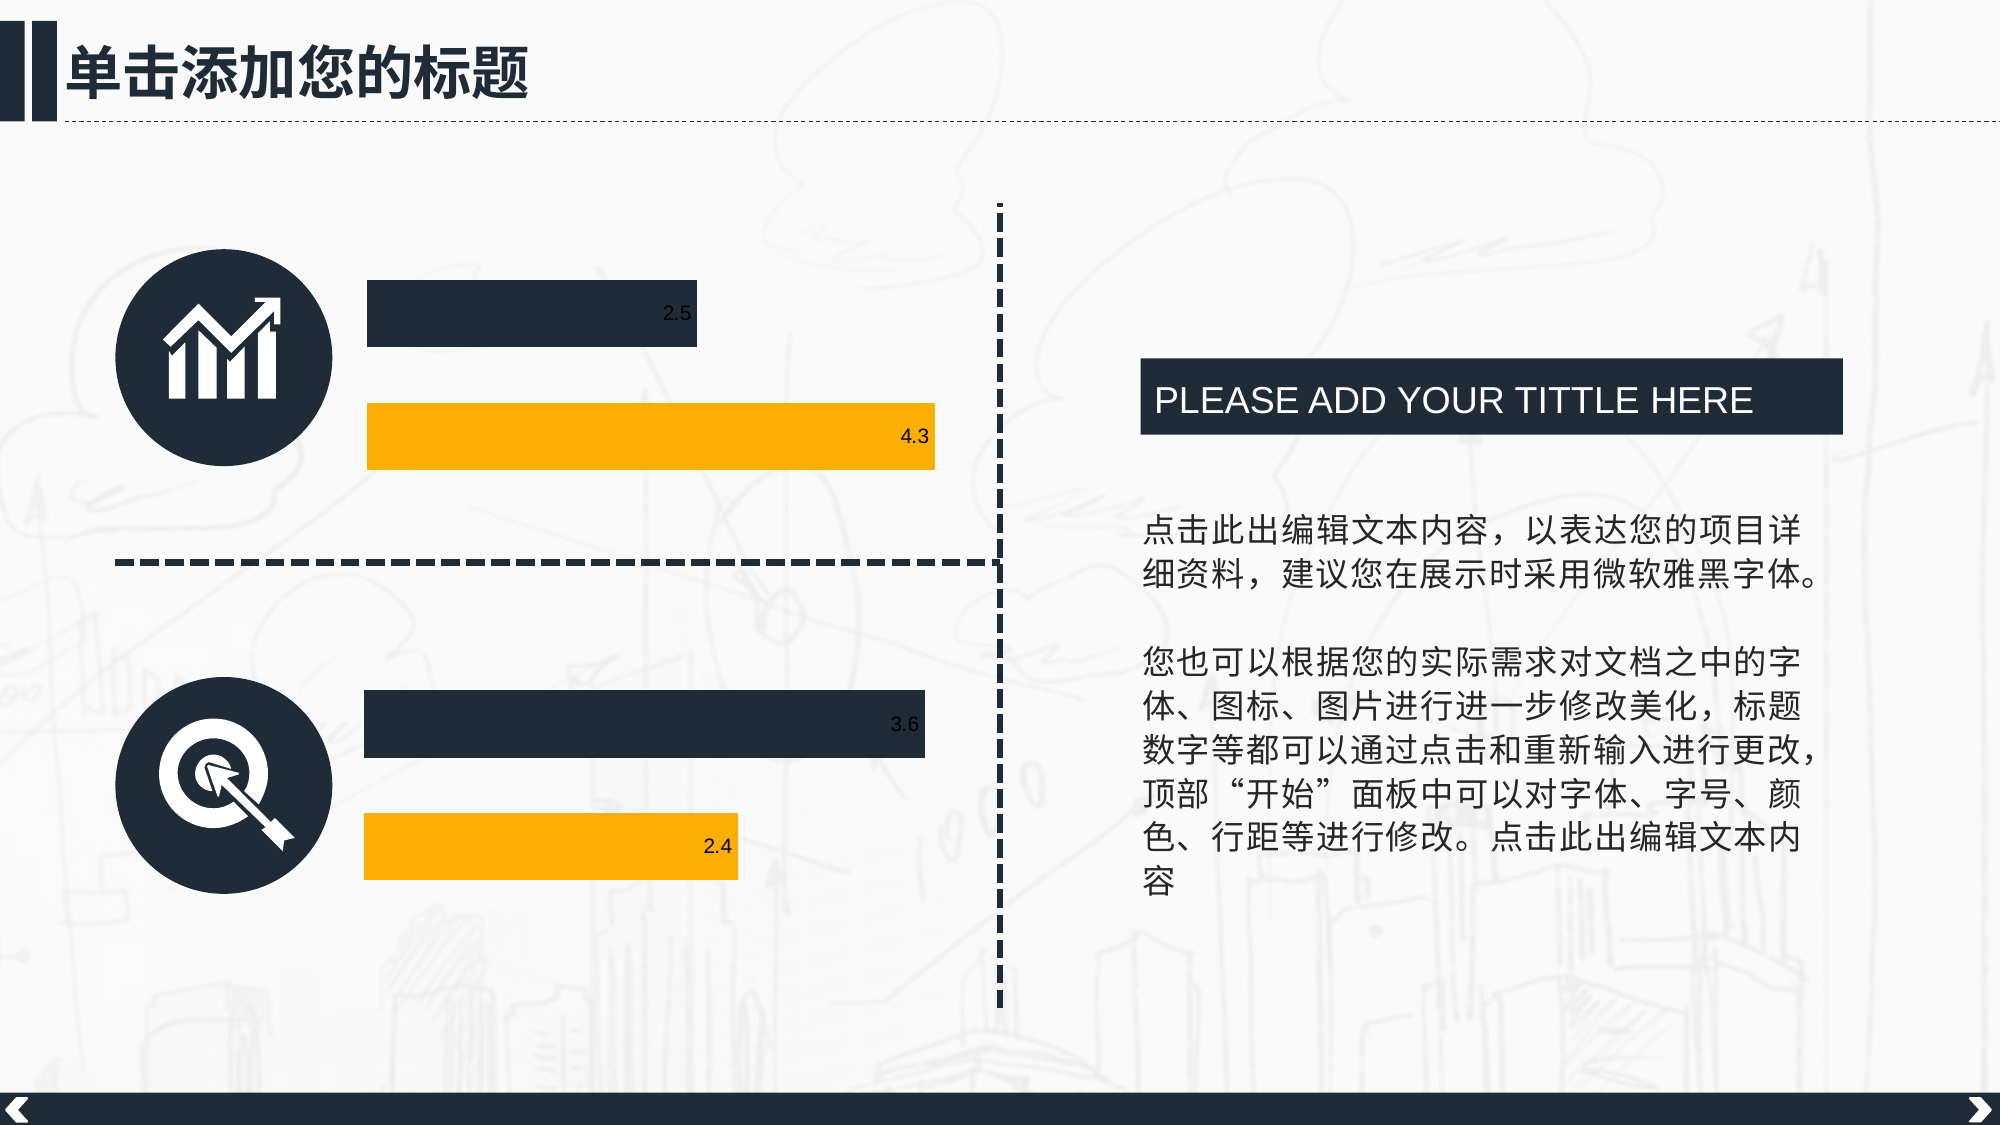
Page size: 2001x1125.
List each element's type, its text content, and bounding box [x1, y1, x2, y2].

text_box [162, 297, 281, 353]
text_box [159, 718, 269, 829]
text_box [168, 342, 186, 399]
text_box [227, 346, 245, 399]
text_box [195, 754, 232, 792]
text_box [198, 330, 217, 399]
text_box [257, 321, 276, 399]
text_box [1139, 429, 1844, 436]
text_box 点击此出编辑文本内容，以表达您的项目详细资料，建议您在展示时采用微软雅黑字体。 您也可以根据您的实际需求对文档之中的字体、图标、图片进行进一步修改美化，标题数字等都可以通过点击和重新输入进行更改，顶部“开始”面板中可以对字体、字号、颜色、行距等进行修改。点击此出编辑文本内容 [1127, 498, 1818, 952]
text_box [114, 675, 334, 895]
text_box [1139, 357, 1844, 368]
text_box [114, 248, 334, 468]
text_box [207, 764, 295, 852]
text_box PLEASE ADD YOUR TITTLE HERE [1139, 368, 1859, 429]
chart [353, 246, 1041, 503]
chart [350, 657, 1000, 914]
